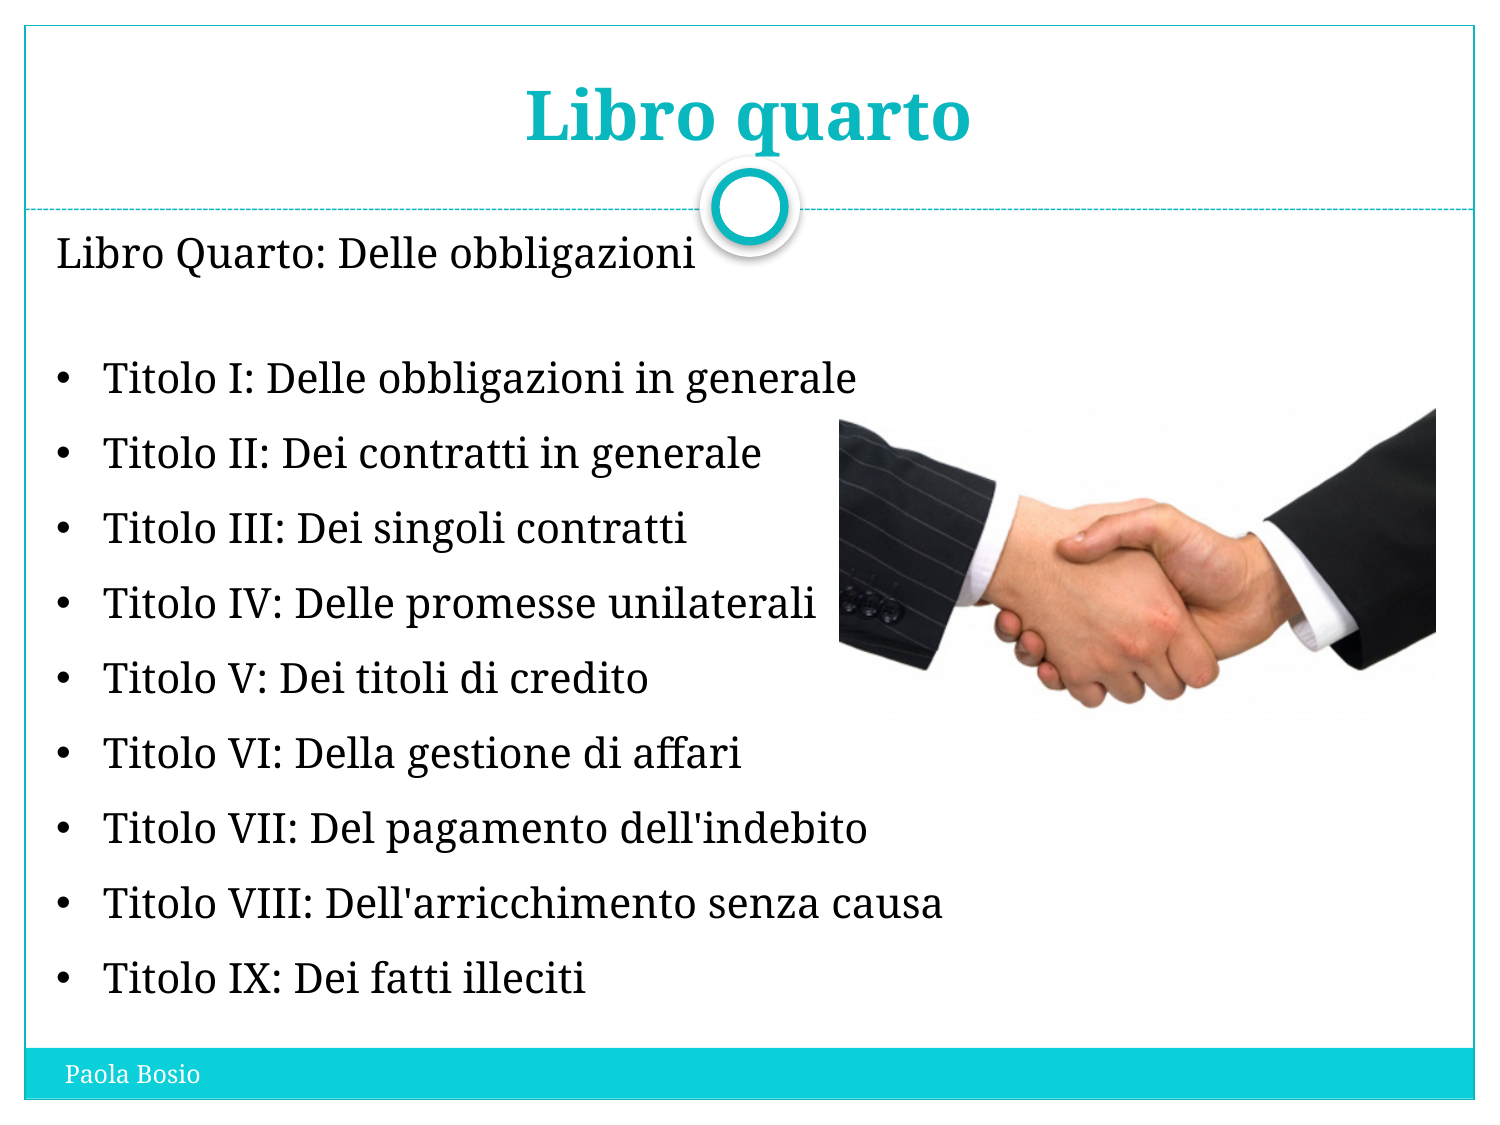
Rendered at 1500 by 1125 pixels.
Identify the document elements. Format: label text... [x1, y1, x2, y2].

picture [839, 408, 1436, 729]
footer Paola Bosio [50, 1051, 638, 1112]
title Libro quarto [49, 37, 1450, 162]
text_box Libro Quarto: Delle obbligazioni Titolo I: Delle obbligazioni in generale Titolo II: Dei contratti in generale Titolo III: Dei singoli contratti Titolo IV: Delle promesse unilaterali Titolo V: Dei titoli di credito Titolo VI: Della gestione di affari Titolo VII: Del pagamento dell'indebito Titolo VIII: Dell'arricchimento senza causa Titolo IX: Dei fatti illeciti [41, 219, 1436, 1125]
